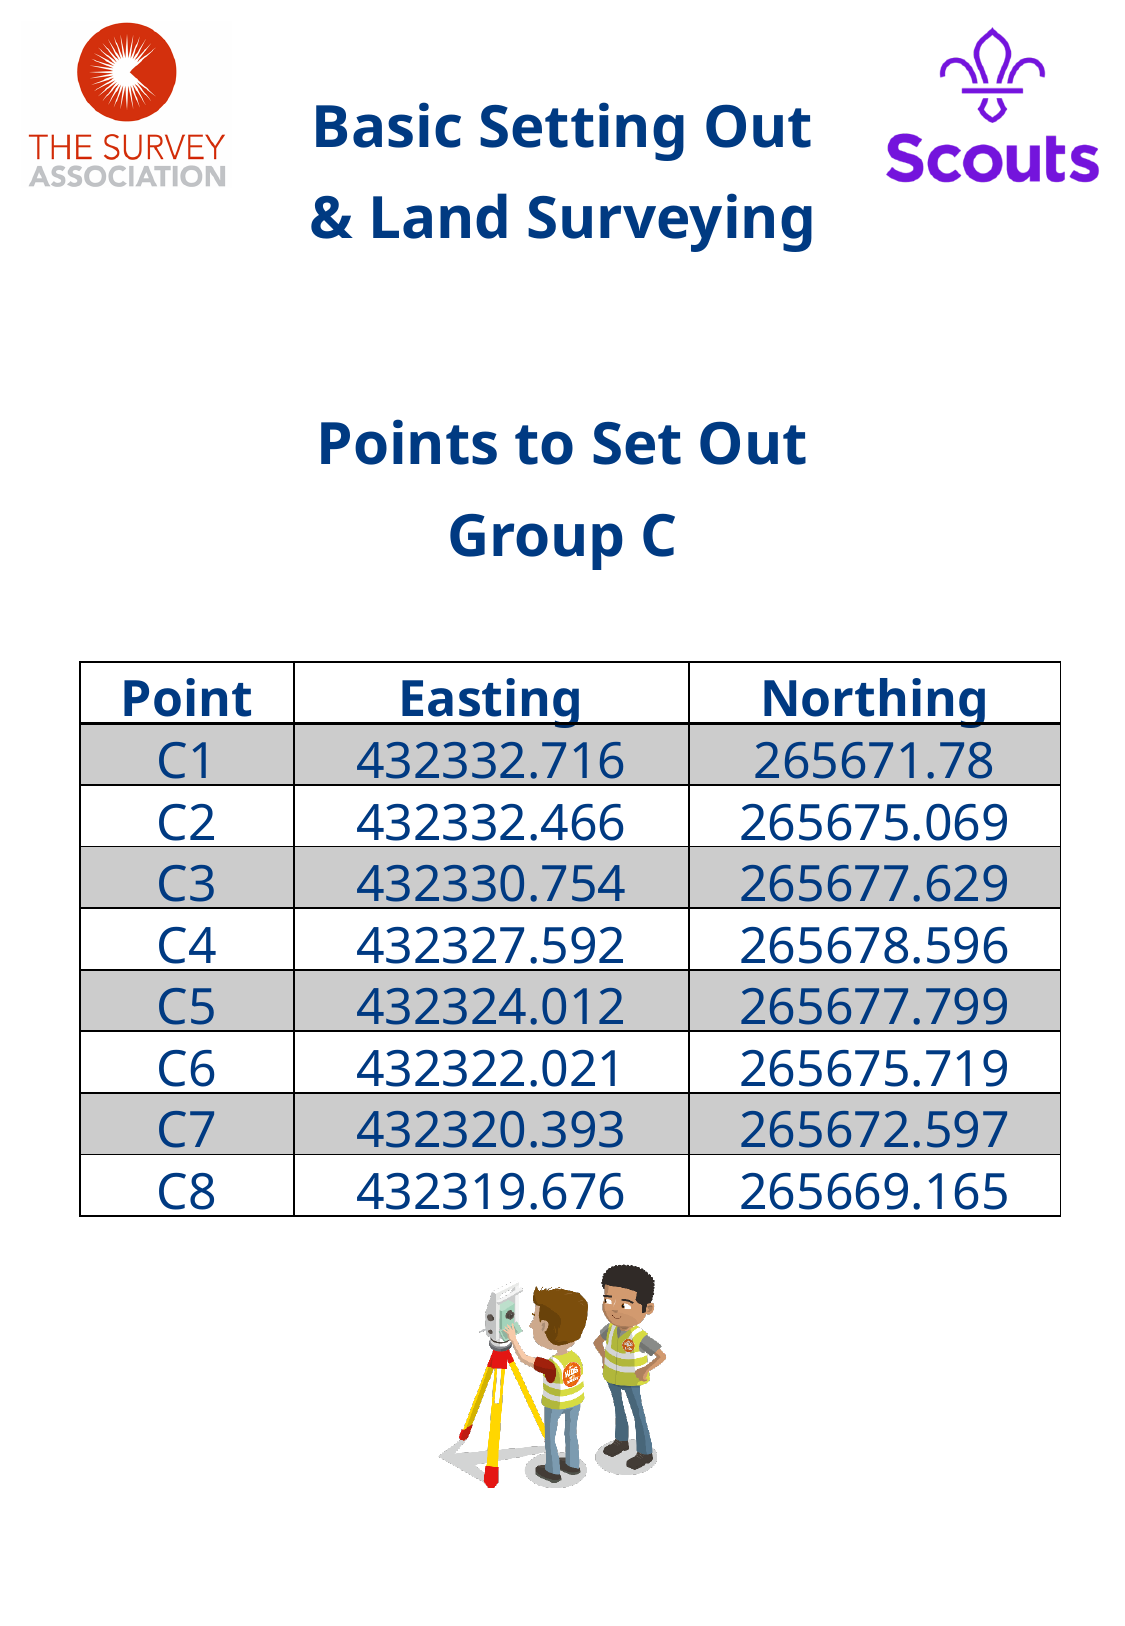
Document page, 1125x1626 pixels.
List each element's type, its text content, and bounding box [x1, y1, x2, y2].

table_header Easting [295, 663, 688, 722]
table_cell 265677.629 [690, 847, 1060, 907]
table_cell 265671.78 [690, 725, 1060, 784]
table_cell 432332.466 [295, 786, 688, 846]
table_cell 265672.597 [690, 1094, 1060, 1154]
picture [880, 20, 1105, 189]
table_cell 265678.596 [690, 909, 1060, 969]
table_cell C5 [81, 971, 293, 1030]
table_cell 265675.069 [690, 786, 1060, 846]
table_cell 432330.754 [295, 847, 688, 907]
text_box Basic Setting Out & Land Surveying [243, 76, 882, 350]
table_cell C3 [81, 847, 293, 907]
table_cell C6 [81, 1032, 293, 1092]
table_cell C8 [81, 1155, 293, 1215]
table_cell 432320.393 [295, 1094, 688, 1154]
table_cell 432327.592 [295, 909, 688, 969]
table_cell 265675.719 [690, 1032, 1060, 1092]
table_cell 432322.021 [295, 1032, 688, 1092]
table_cell 432332.716 [295, 725, 688, 784]
table_cell C2 [81, 786, 293, 846]
table_cell 432324.012 [295, 971, 688, 1030]
table_header Point [81, 663, 293, 722]
table_cell 432319.676 [295, 1155, 688, 1215]
table_cell 265669.165 [690, 1155, 1060, 1215]
table_cell C4 [81, 909, 293, 969]
text_box Points to Set Out Group C [243, 394, 882, 576]
table_header Northing [690, 663, 1060, 722]
table_cell C1 [81, 725, 293, 784]
picture [369, 1240, 772, 1509]
picture [20, 20, 233, 189]
table_cell 265677.799 [690, 971, 1060, 1030]
table_cell C7 [81, 1094, 293, 1154]
